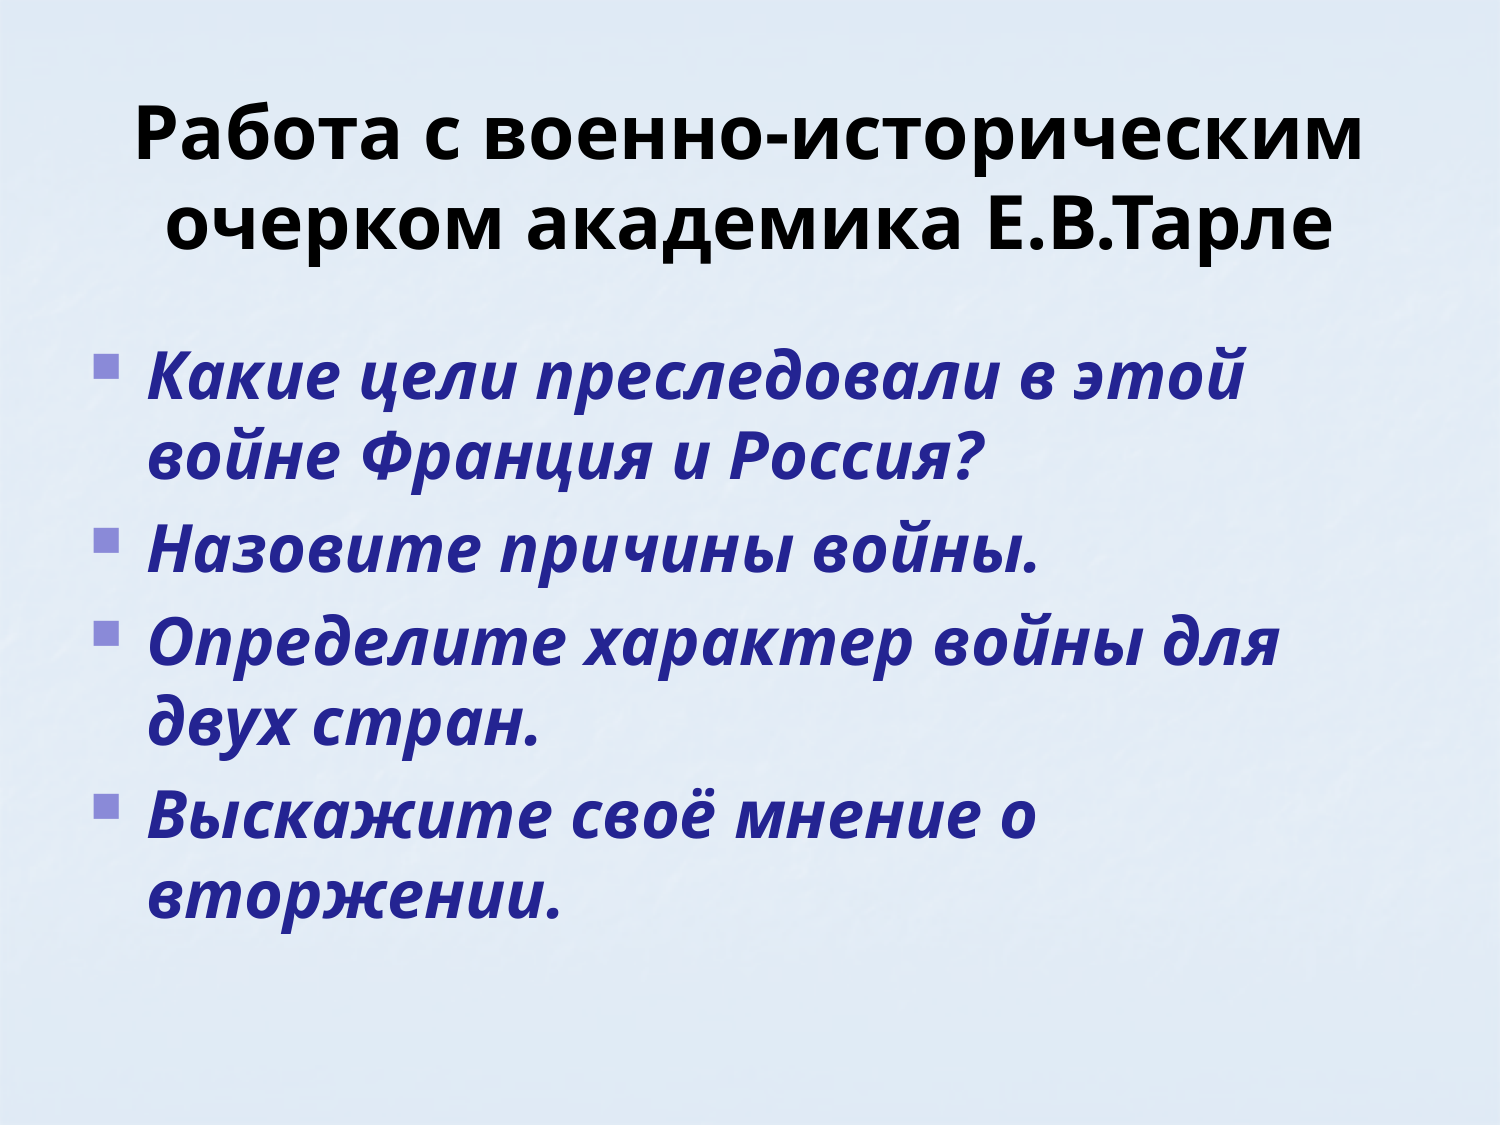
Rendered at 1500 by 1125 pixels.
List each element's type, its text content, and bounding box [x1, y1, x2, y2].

title Работа с военно-историческим очерком академика Е.В.Тарле [74, 62, 1426, 288]
list Какие цели преследовали в этой войне Франция и Россия? Назовите причины войны. Определите характер войны для двух стран. Выскажите своё мнение о вторжении. [74, 324, 1426, 1001]
